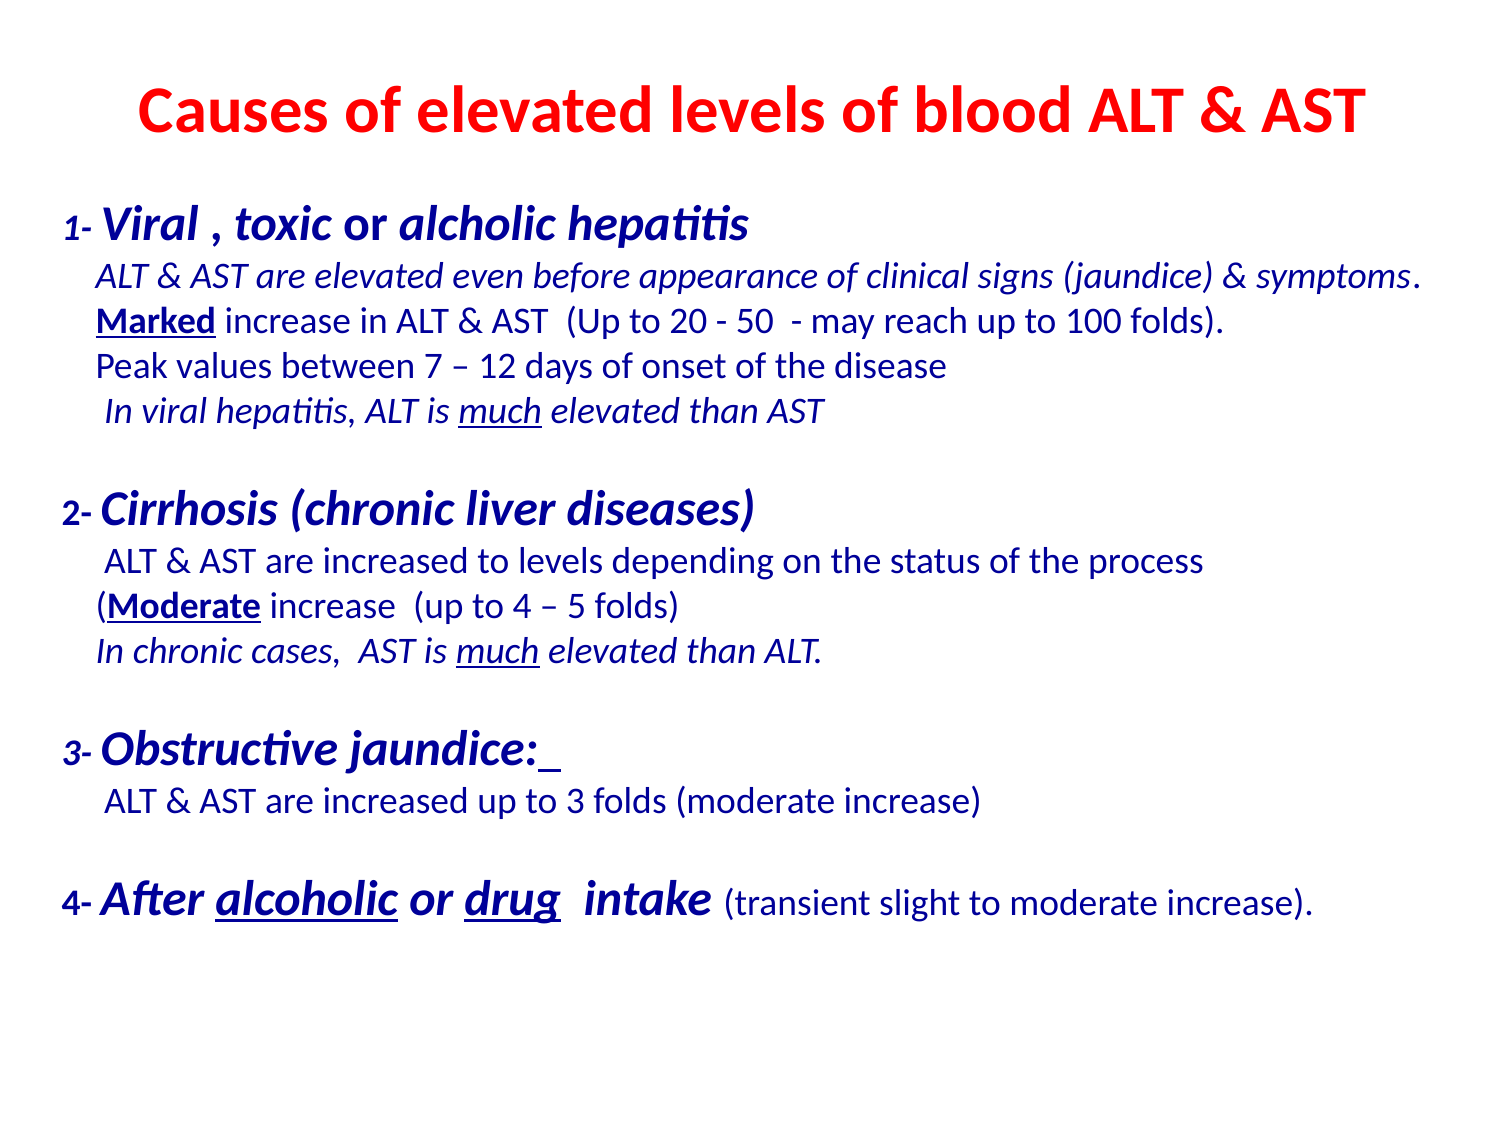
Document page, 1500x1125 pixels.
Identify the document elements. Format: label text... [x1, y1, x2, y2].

text_box Causes of elevated levels of blood ALT & AST 1- Viral , toxic or alcholic hepatitis ALT & AST are elevated even before appearance of clinical signs (jaundice) & symptoms. Marked increase in ALT & AST (Up to 20 - 50 - may reach up to 100 folds). Peak values between 7 – 12 days of onset of the disease In viral hepatitis, ALT is much elevated than AST 2- Cirrhosis (chronic liver diseases) ALT & AST are increased to levels depending on the status of the process (Moderate increase (up to 4 – 5 folds) In chronic cases, AST is much elevated than ALT. 3- Obstructive jaundice: ALT & AST are increased up to 3 folds (moderate increase) 4- After alcoholic or drug intake (transient slight to moderate increase). [46, 58, 1460, 934]
